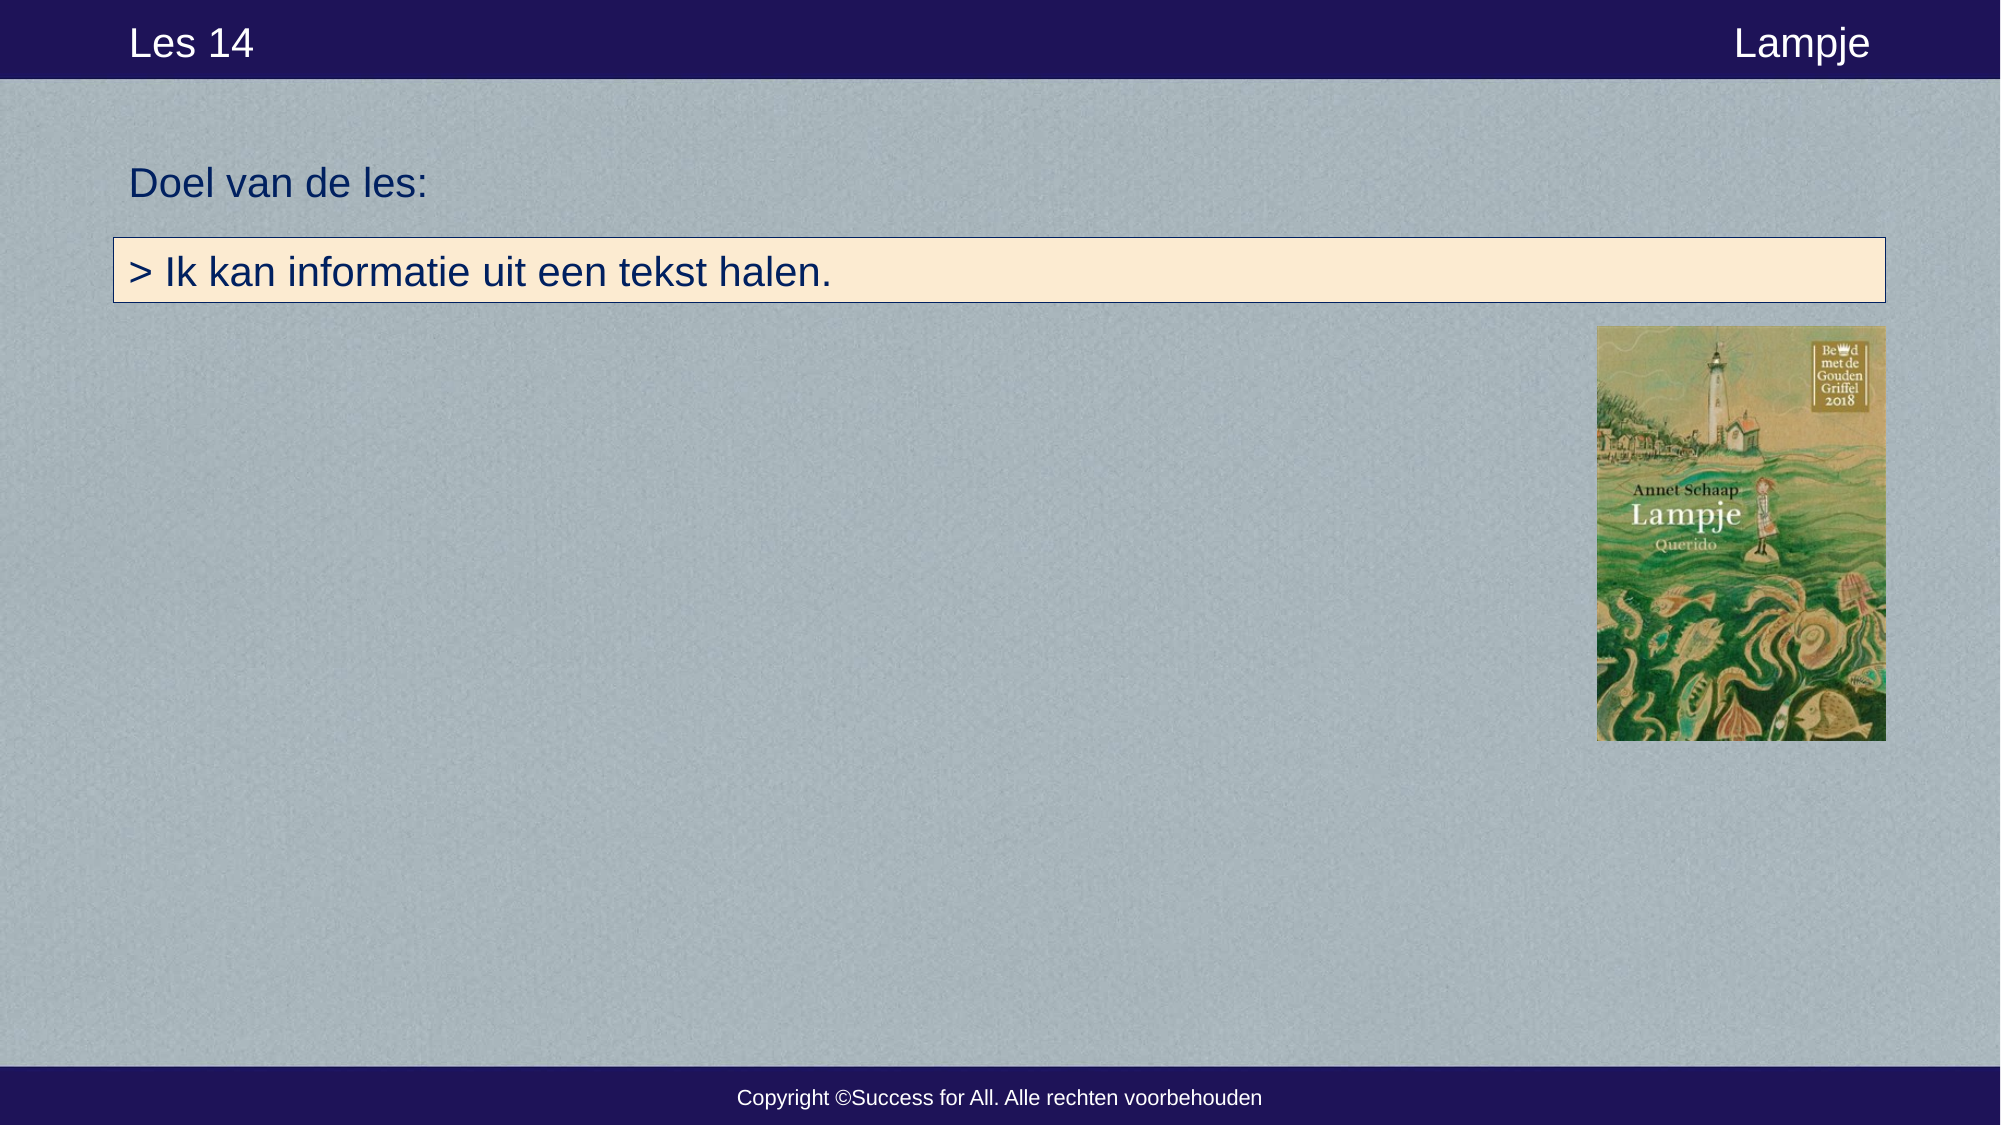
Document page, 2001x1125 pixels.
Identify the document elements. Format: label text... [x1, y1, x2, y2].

text_box Copyright ©Success for All. Alle rechten voorbehouden [0, 1076, 2000, 1125]
text_box > Ik kan informatie uit een tekst halen. [113, 237, 1886, 303]
picture [0, 0, 2001, 1125]
text_box Lampje [999, 8, 1886, 73]
text_box Doel van de les: [113, 148, 1635, 214]
text_box Les 14 [114, 8, 354, 73]
